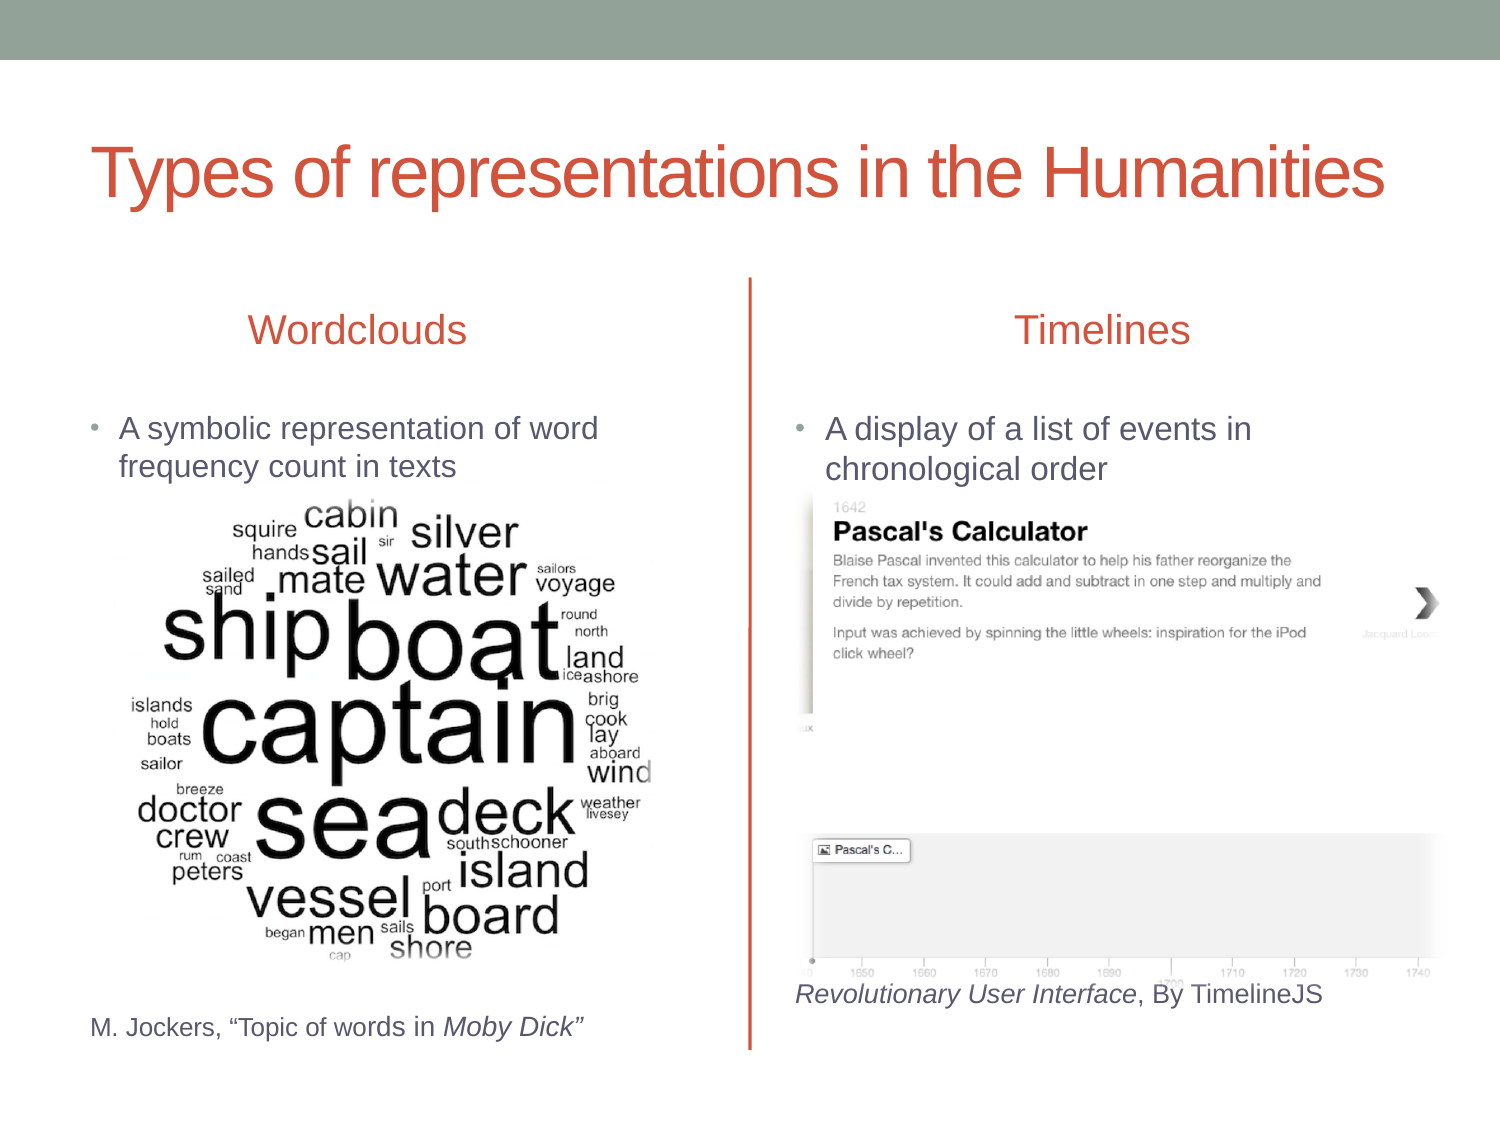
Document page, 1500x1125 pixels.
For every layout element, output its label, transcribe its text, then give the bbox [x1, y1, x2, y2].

list A symbolic representation of word frequency count in texts M. Jockers, “Topic of words in Moby Dick” [75, 399, 720, 1051]
picture [795, 485, 1449, 995]
title Types of representations in the Humanities [75, 87, 1425, 250]
picture [107, 485, 665, 973]
list A display of a list of events in chronological order Revolutionary User Interface, By TimelineJS [780, 399, 1425, 1049]
list Timelines [780, 275, 1425, 380]
list Wordclouds [75, 275, 720, 380]
